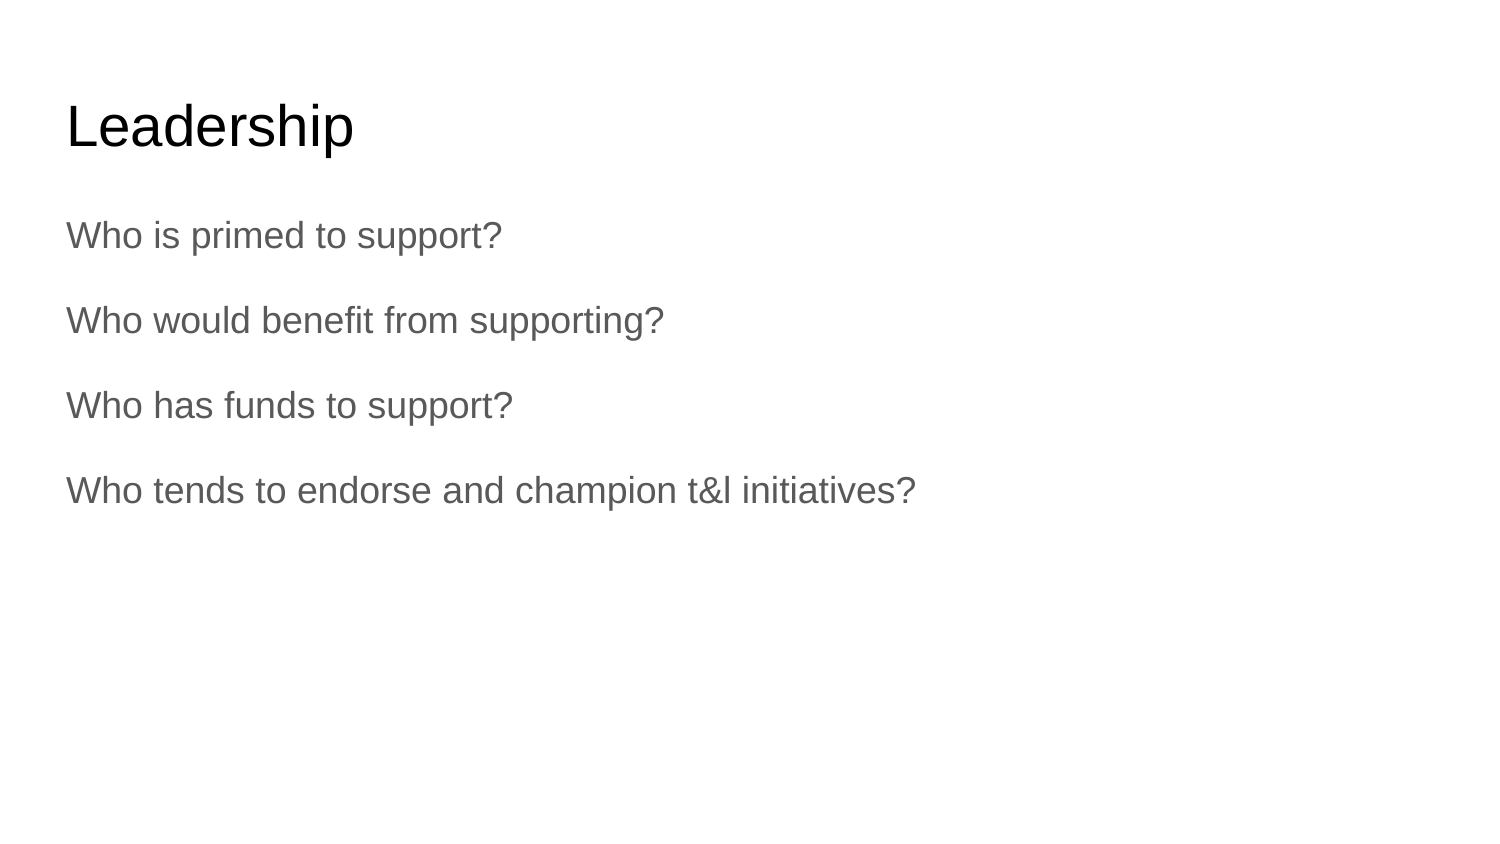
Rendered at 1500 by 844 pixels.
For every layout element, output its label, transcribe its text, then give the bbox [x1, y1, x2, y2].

list Who is primed to support? Who would benefit from supporting? Who has funds to support? Who tends to endorse and champion t&l initiatives? [51, 189, 1449, 750]
title Leadership [51, 72, 1449, 167]
